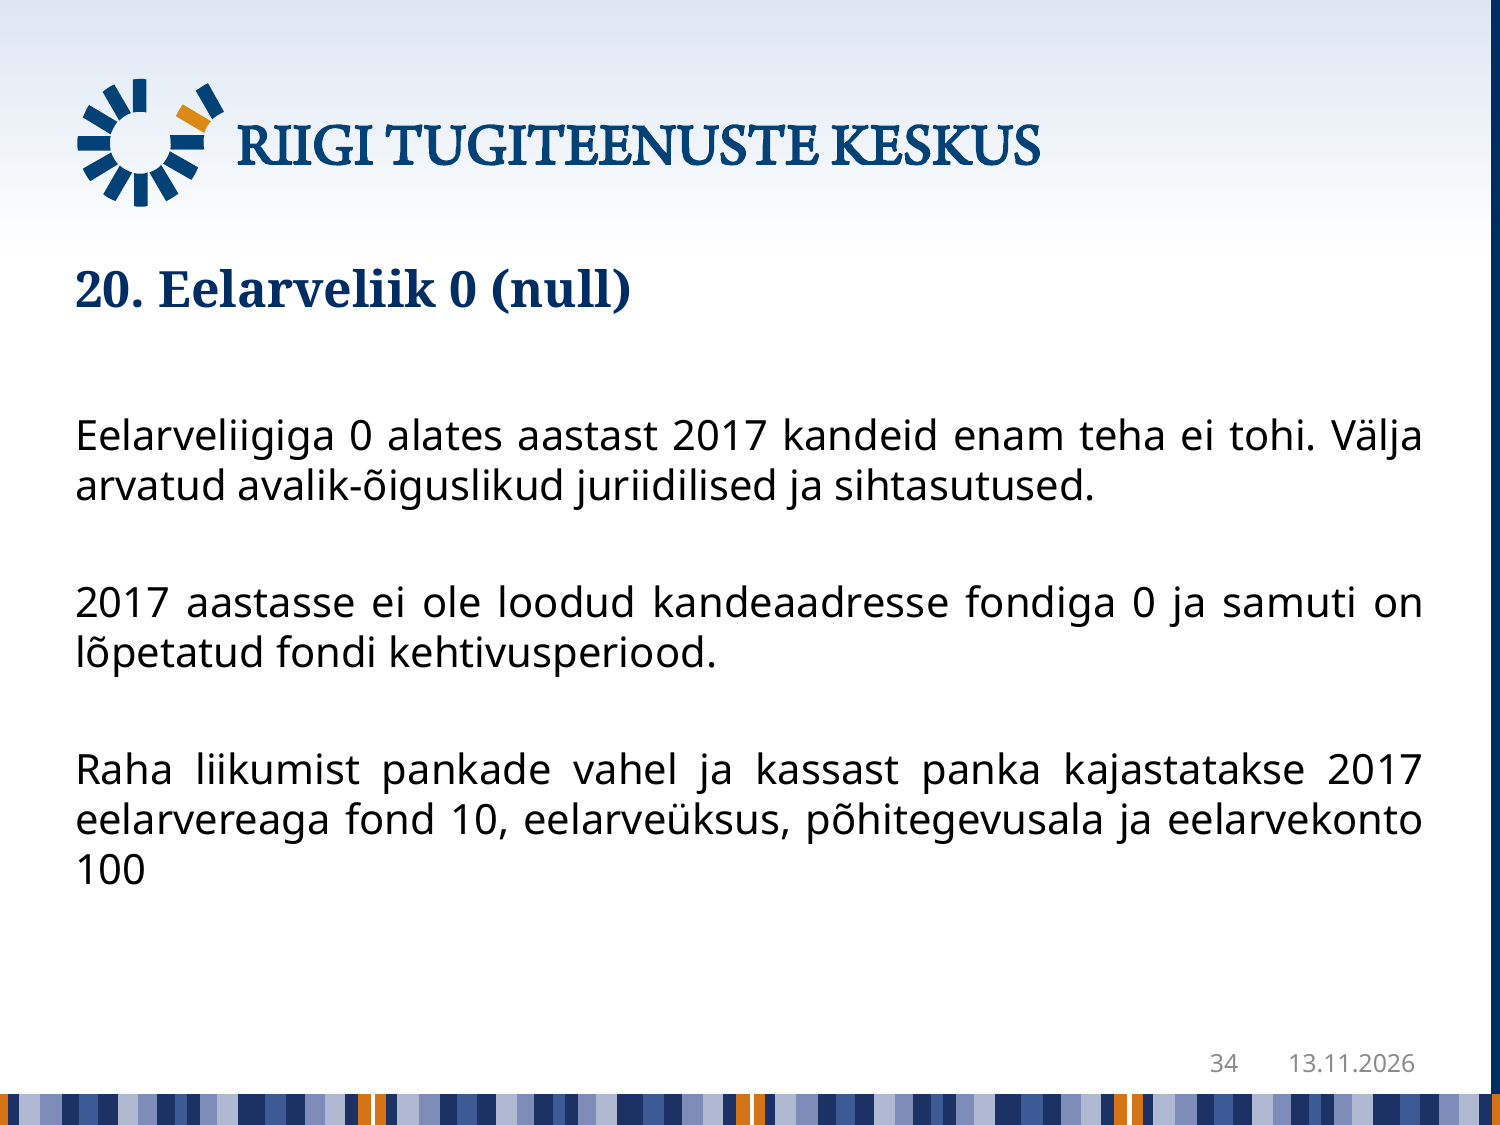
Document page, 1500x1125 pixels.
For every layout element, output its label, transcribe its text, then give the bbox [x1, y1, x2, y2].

slide_number 34 [1139, 1035, 1254, 1095]
title 20. Eelarveliik 0 (null) [75, 257, 1425, 362]
list Eelarveliigiga 0 alates aastast 2017 kandeid enam teha ei tohi. Välja arvatud avalik-õiguslikud juriidilised ja sihtasutused. 2017 aastasse ei ole loodud kandeaadresse fondiga 0 ja samuti on lõpetatud fondi kehtivusperiood. Raha liikumist pankade vahel ja kassast panka kajastatakse 2017 eelarvereaga fond 10, eelarveüksus, põhitegevusala ja eelarvekonto 100 [75, 408, 1425, 1012]
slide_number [1269, 1035, 1431, 1095]
